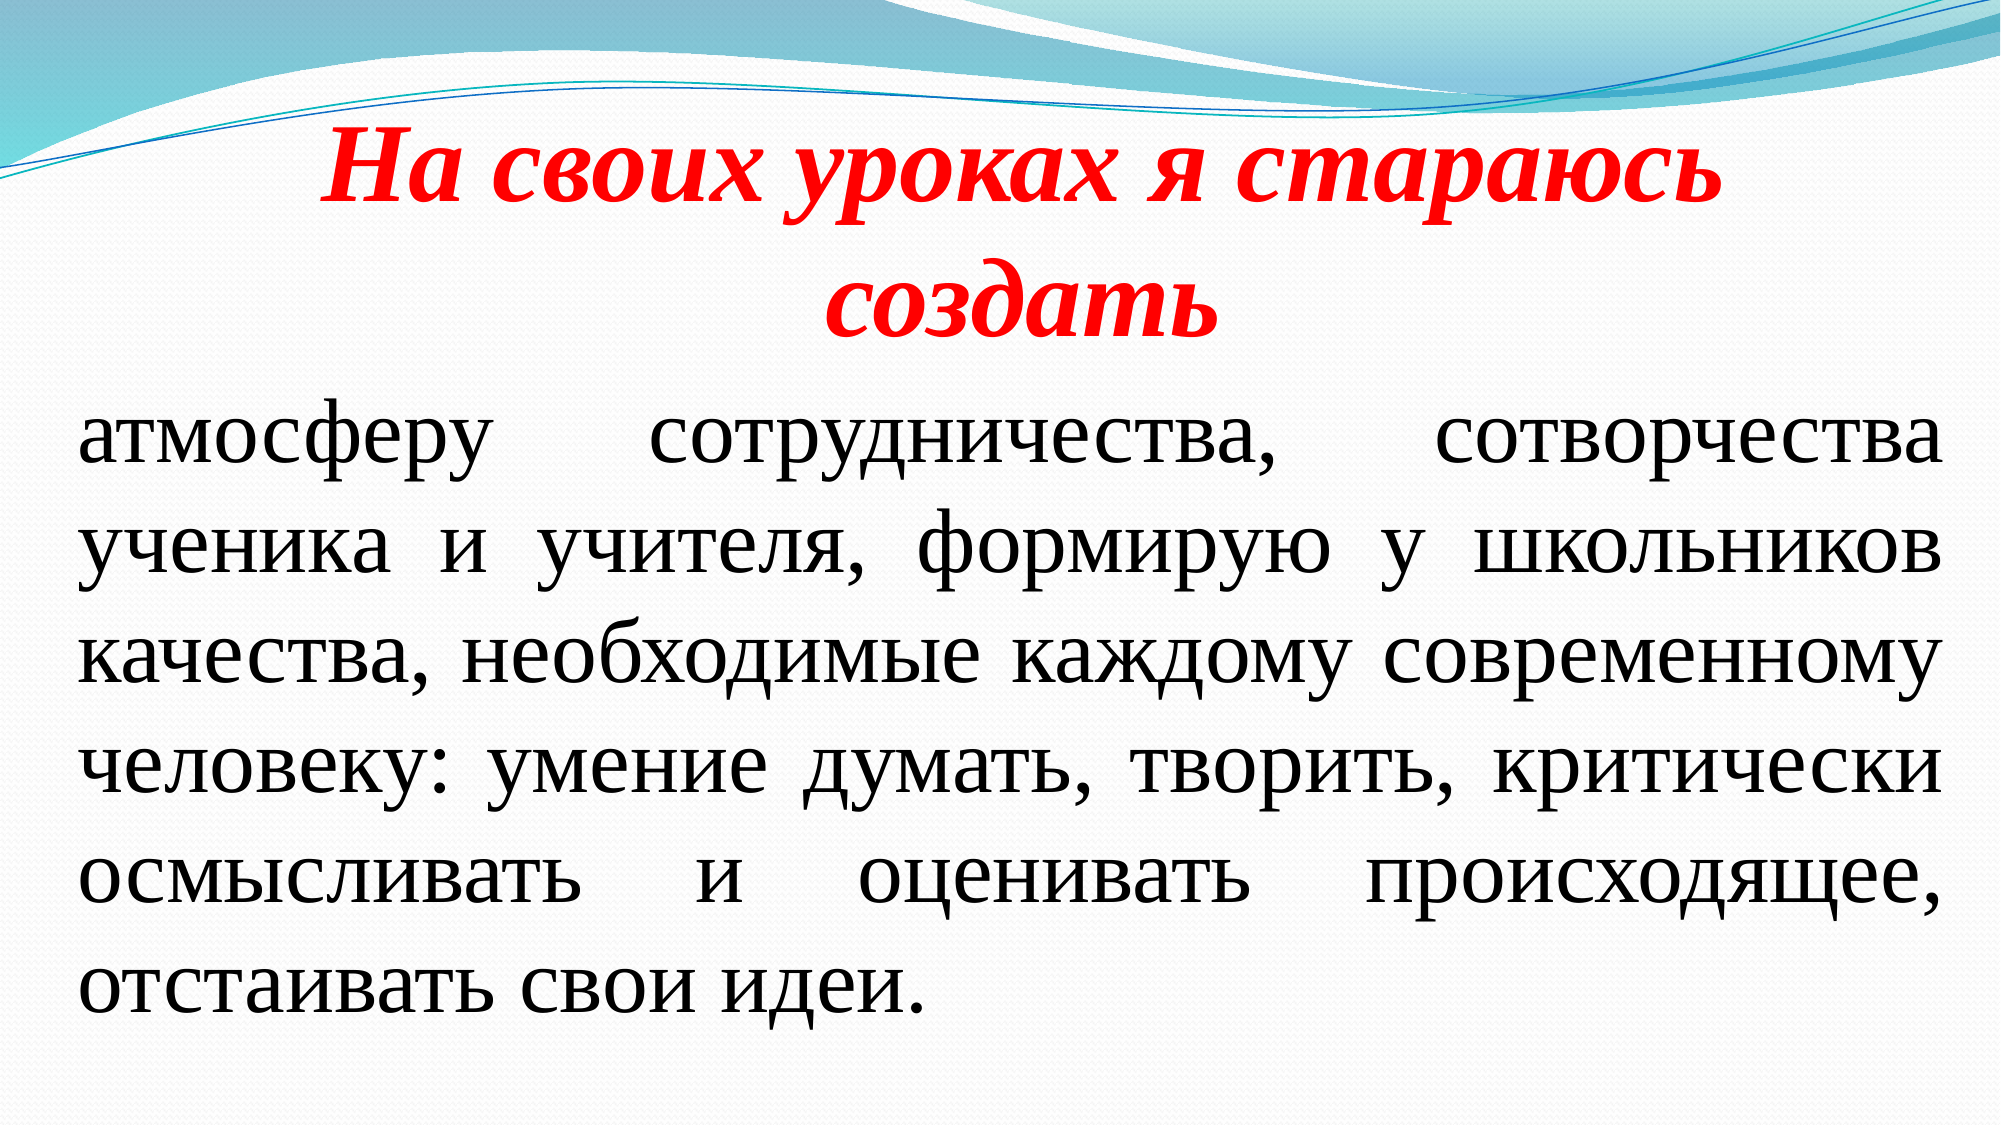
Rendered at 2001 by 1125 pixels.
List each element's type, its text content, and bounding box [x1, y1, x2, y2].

text_box атмосферу сотрудничества, сотворчества ученика и учителя, формирую у школьников качества, необходимые каждому современному человеку: умение думать, творить, критически осмысливать и оценивать происходящее, отстаивать свои идеи. [62, 363, 1961, 1038]
text_box На своих уроках я стараюсь создать [144, 81, 1903, 367]
